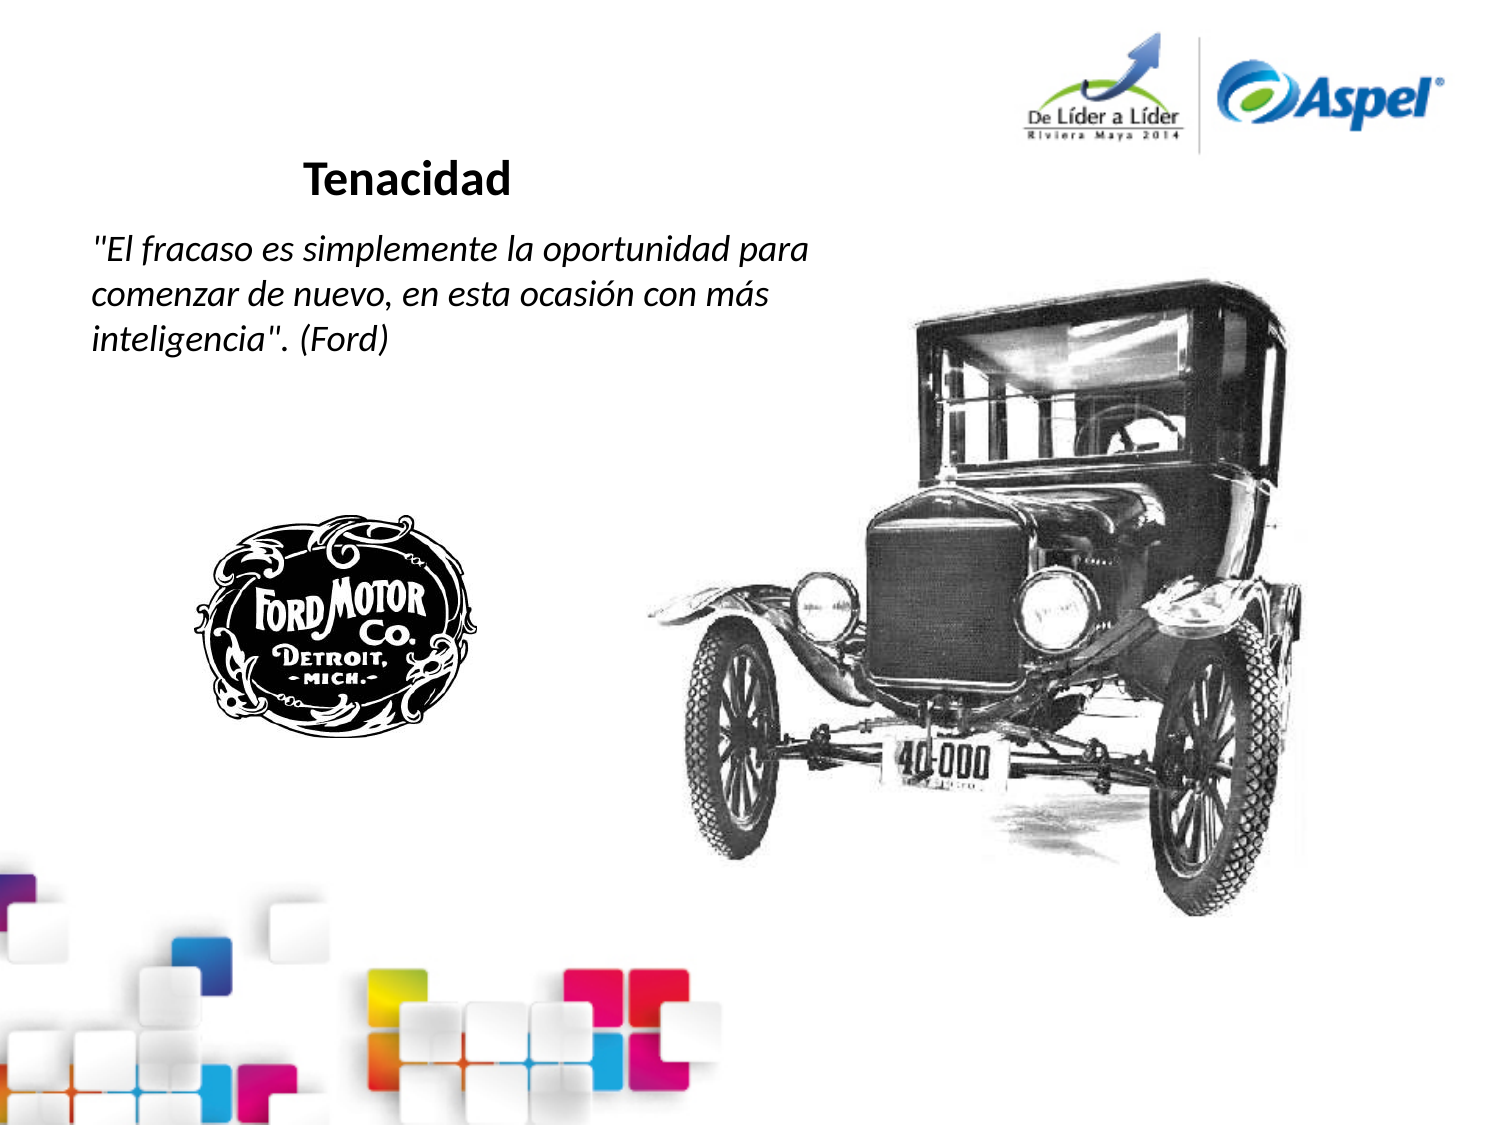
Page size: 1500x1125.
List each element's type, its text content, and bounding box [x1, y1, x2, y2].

picture [0, 0, 1500, 1125]
text_box "El fracaso es simplemente la oportunidad para comenzar de nuevo, en esta ocasión con más inteligencia". (Ford) [76, 216, 827, 456]
text_box Tenacidad [147, 78, 668, 213]
